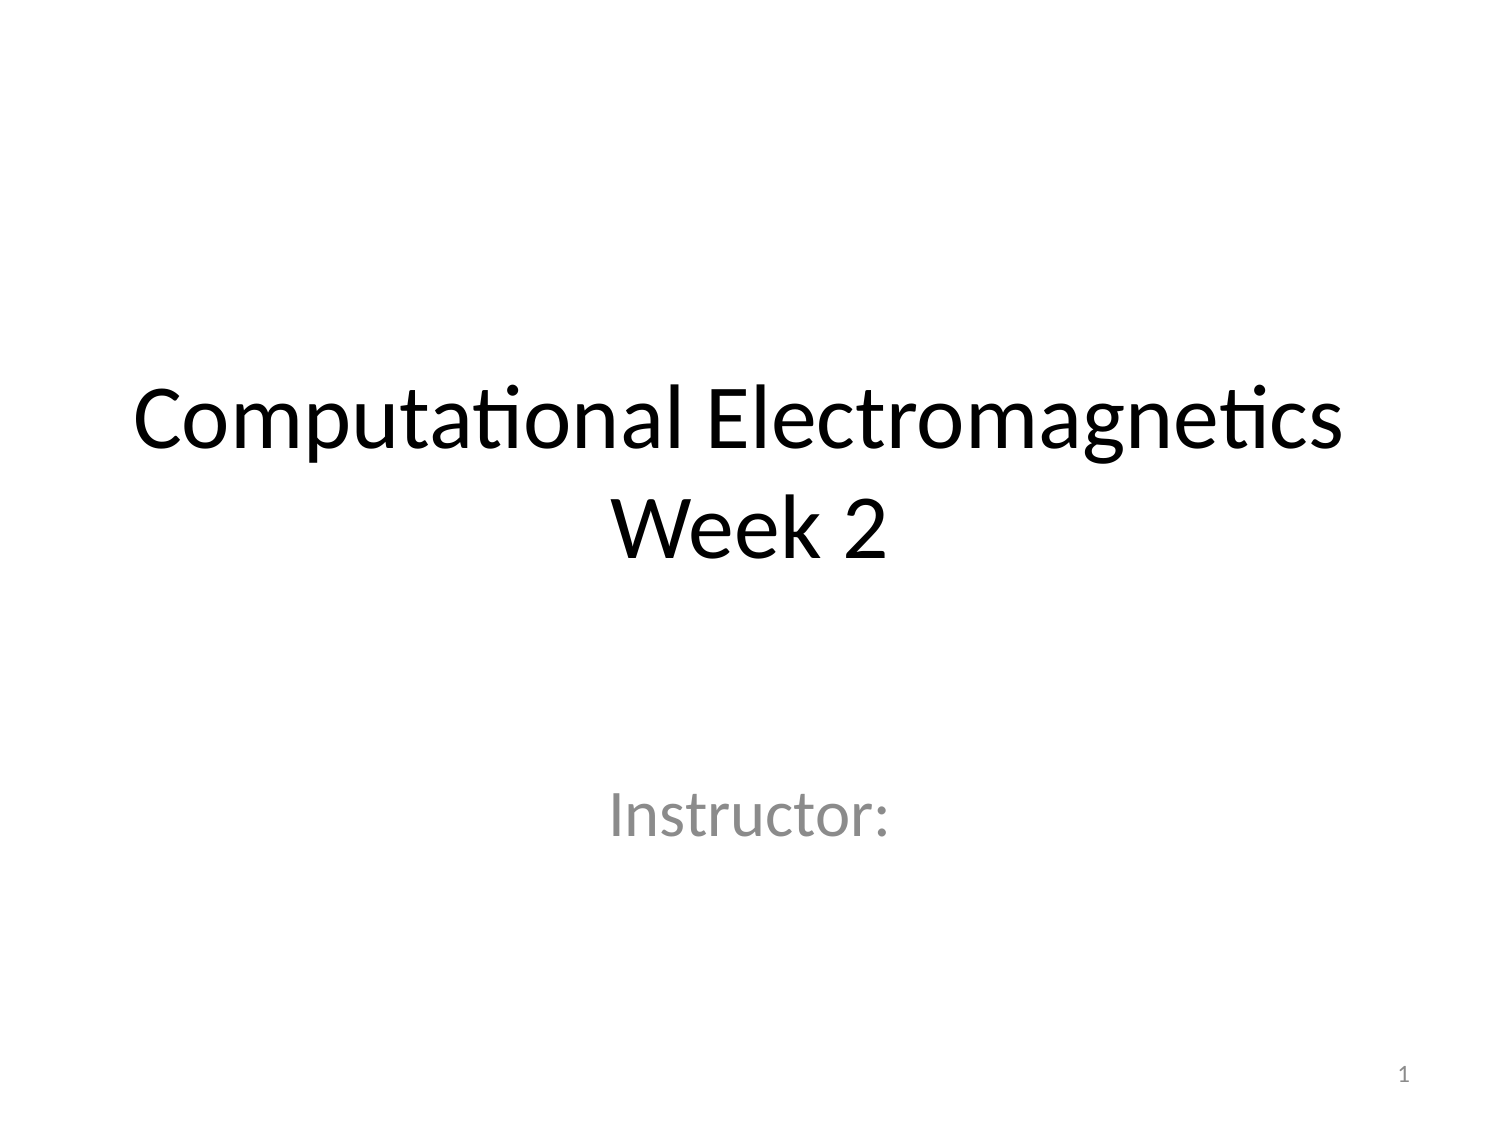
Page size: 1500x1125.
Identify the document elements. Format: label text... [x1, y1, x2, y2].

subtitle Instructor: [225, 762, 1275, 925]
slide_number 1 [1074, 1042, 1425, 1103]
title Computational Electromagnetics Week 2 [87, 321, 1413, 613]
